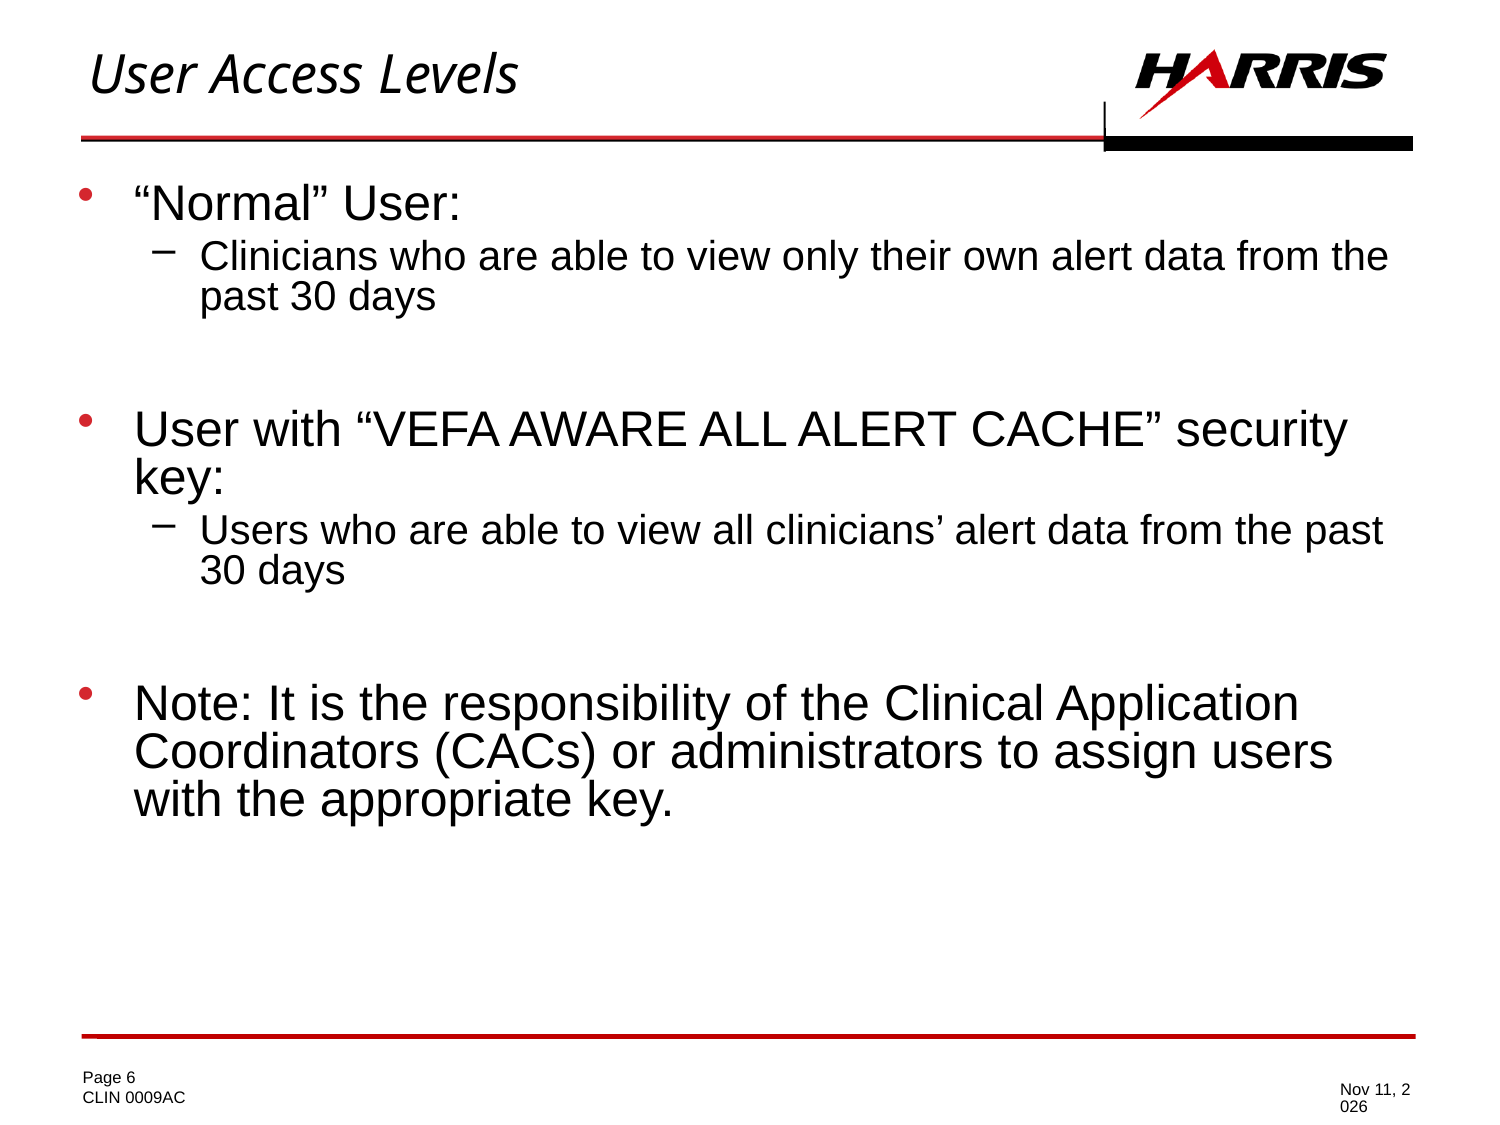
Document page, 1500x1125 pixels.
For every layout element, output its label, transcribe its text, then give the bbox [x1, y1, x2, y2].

slide_number 10-Jul-15 [1324, 1066, 1435, 1111]
picture [1135, 49, 1387, 119]
title User Access Levels [73, 27, 962, 117]
list “Normal” User: Clinicians who are able to view only their own alert data from the past 30 days User with “VEFA AWARE ALL ALERT CACHE” security key: Users who are able to view all clinicians’ alert data from the past 30 days Note: It is the responsibility of the Clinical Application Coordinators (CACs) or administrators to assign users with the appropriate key. [62, 174, 1432, 1020]
